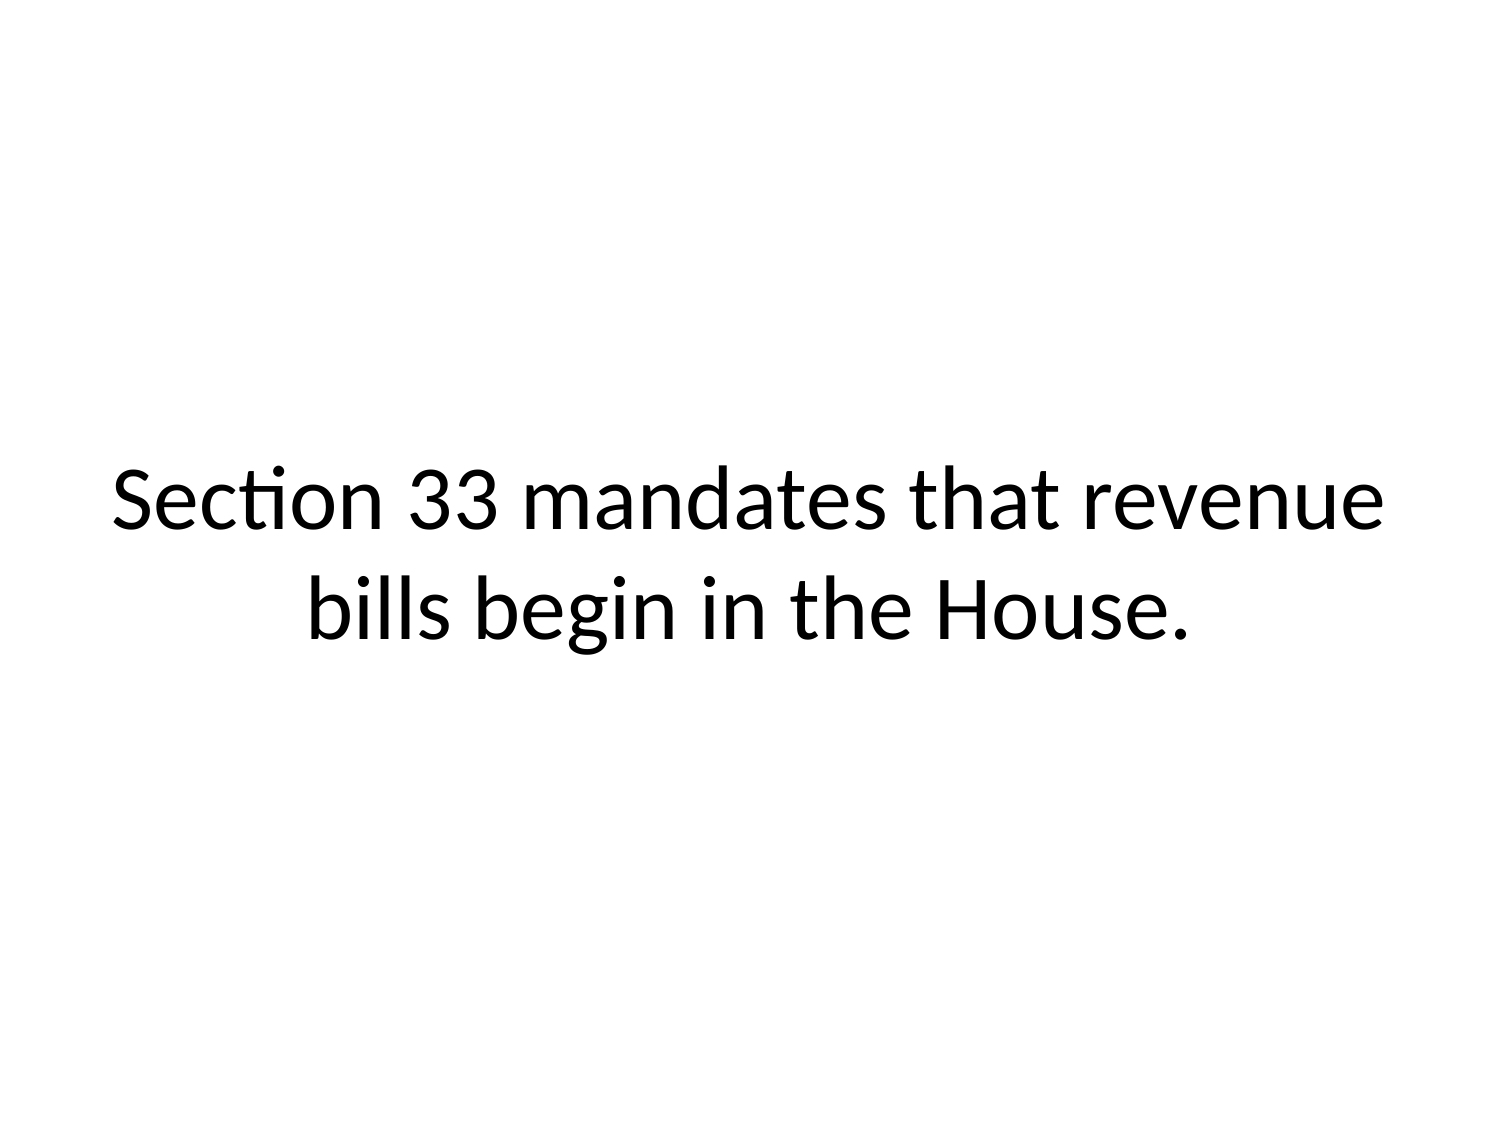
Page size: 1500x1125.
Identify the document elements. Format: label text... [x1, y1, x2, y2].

title Section 33 mandates that revenue bills begin in the House. [75, 45, 1425, 1050]
